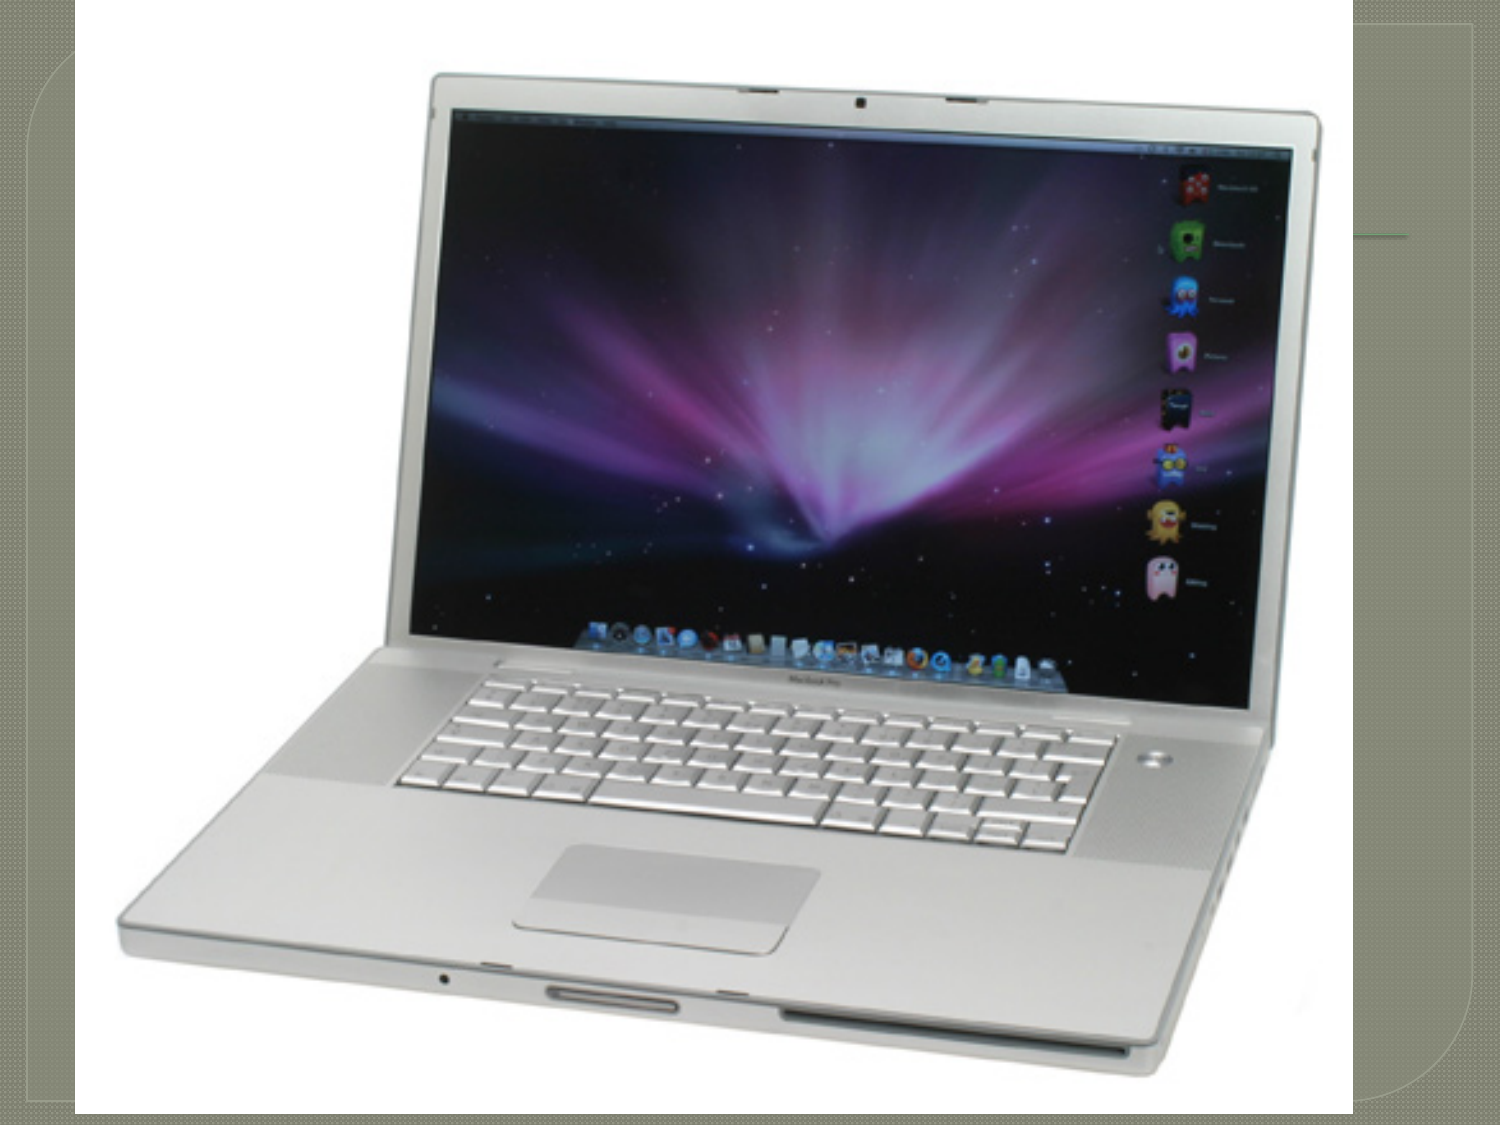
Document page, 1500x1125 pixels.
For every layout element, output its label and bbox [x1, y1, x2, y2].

picture [74, 0, 1353, 1114]
